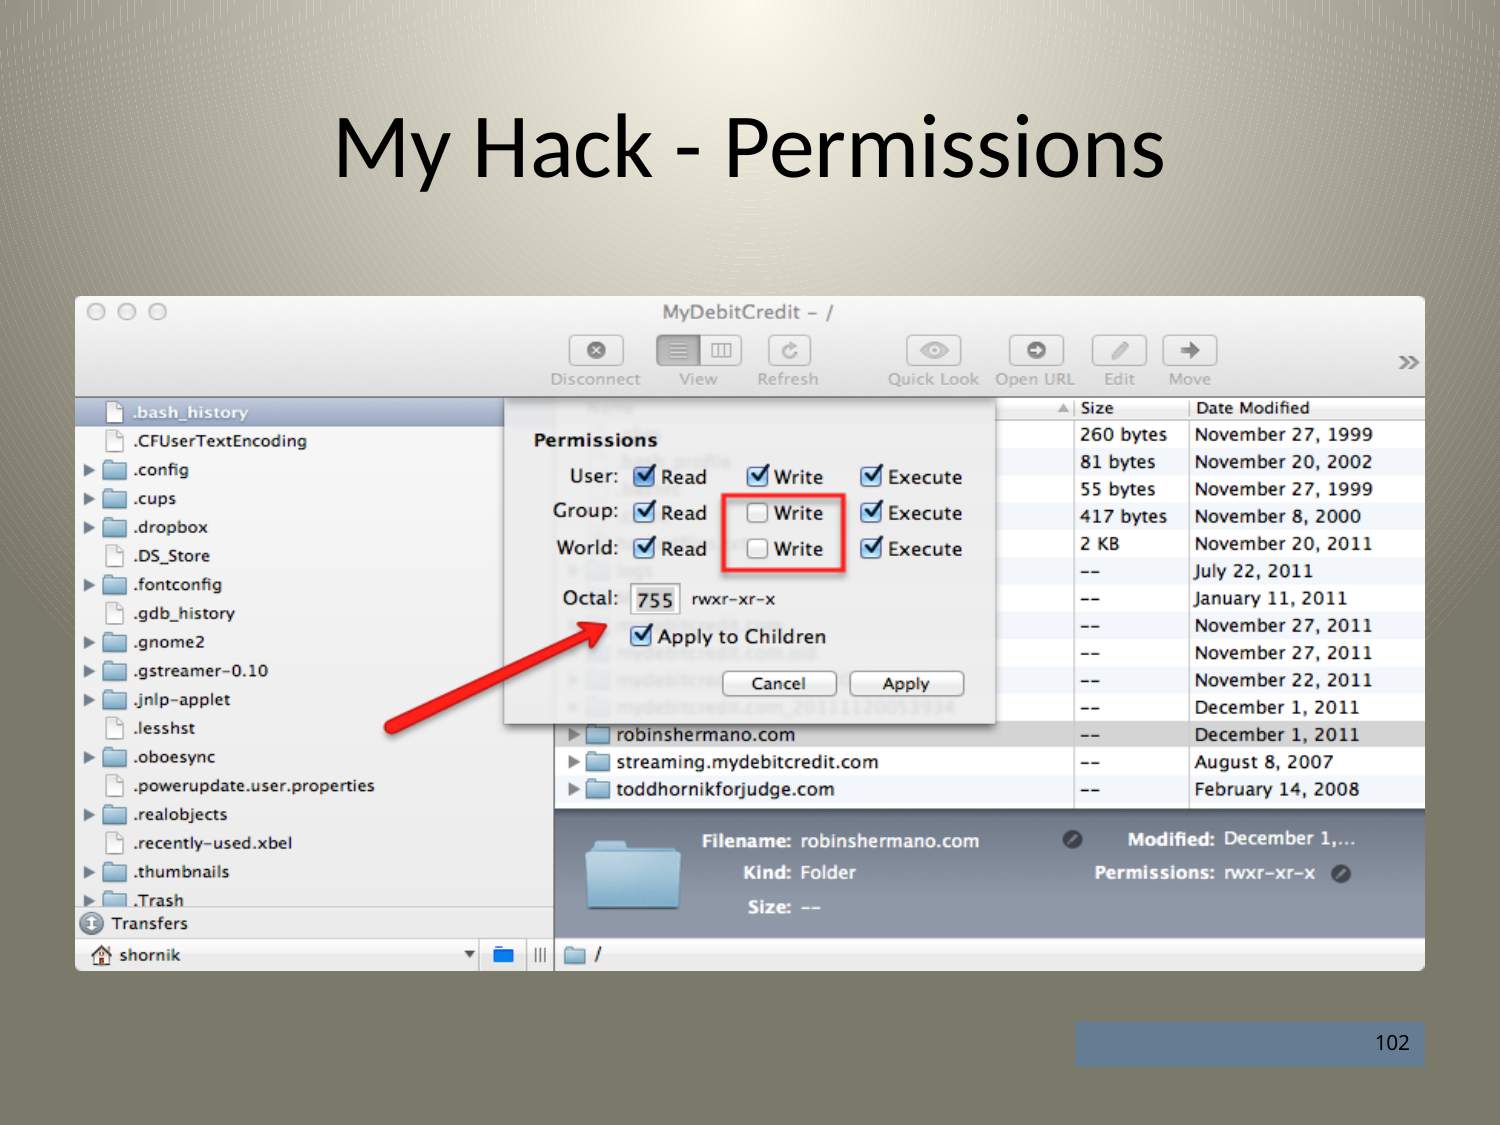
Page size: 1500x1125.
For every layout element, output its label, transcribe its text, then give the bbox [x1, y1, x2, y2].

title My Hack - Permissions [150, 37, 1350, 245]
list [74, 262, 1426, 1006]
slide_number 102 [1074, 1021, 1425, 1067]
